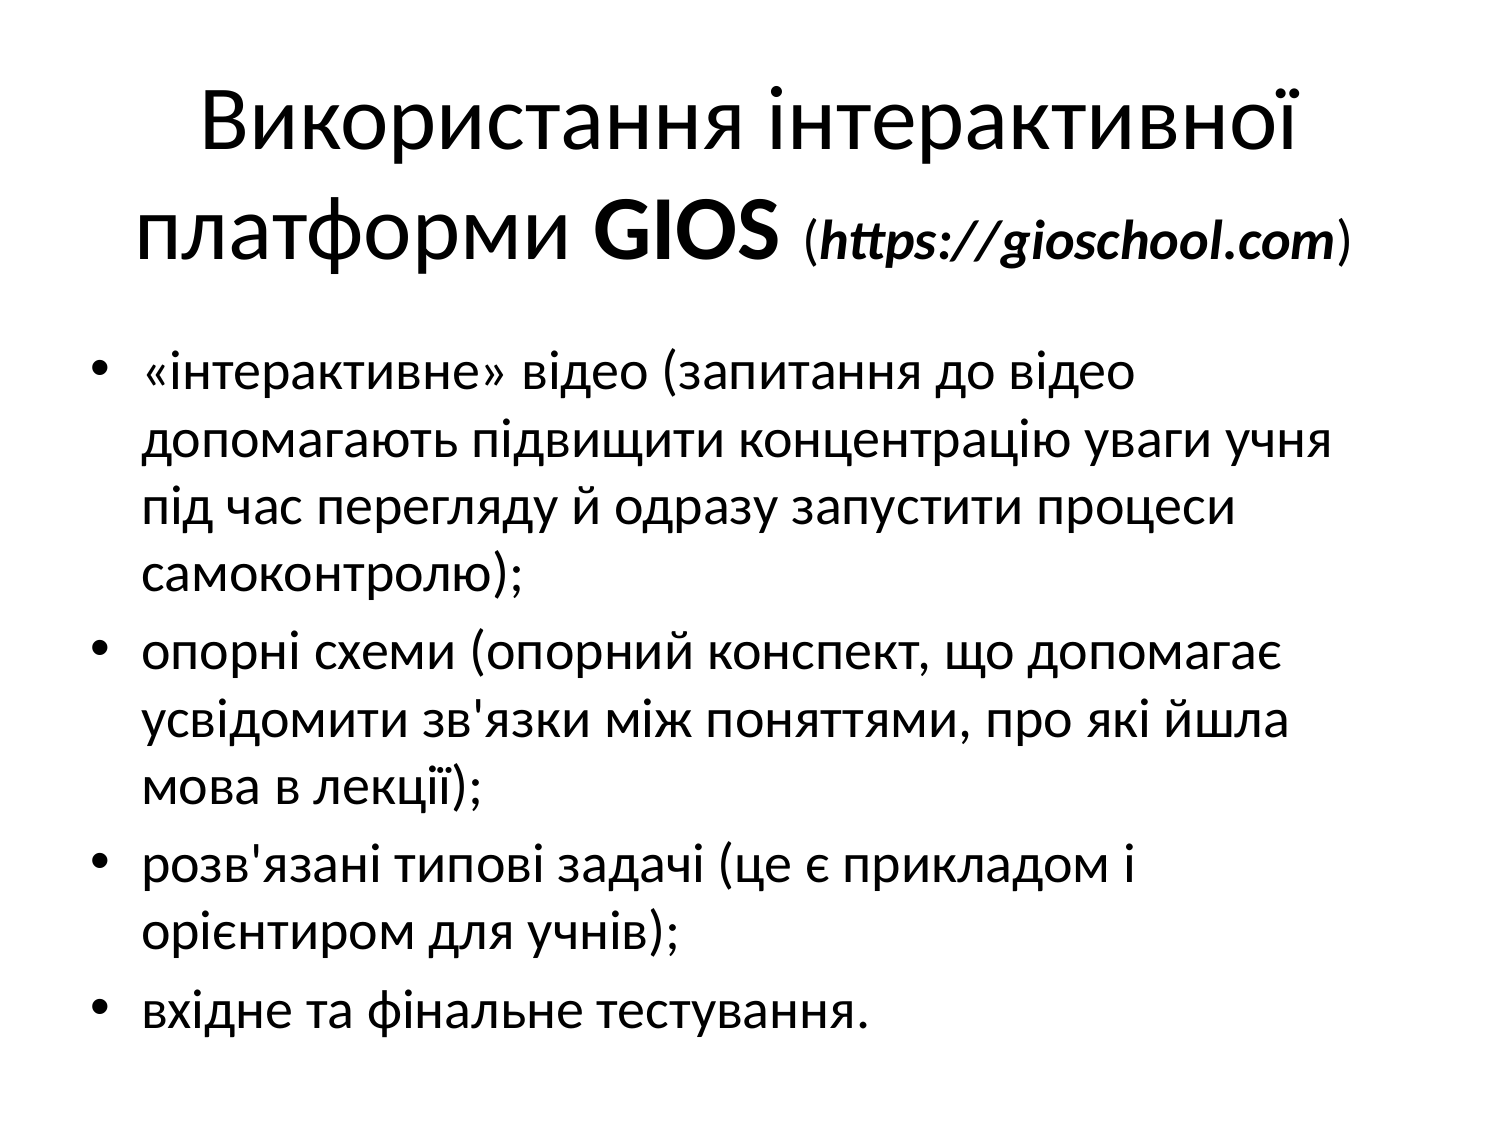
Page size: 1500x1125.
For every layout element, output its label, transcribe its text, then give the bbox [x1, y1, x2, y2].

title Використання інтерактивної платформи GIOS (https://gioschool.com) [75, 45, 1425, 291]
list «інтерактивне» відео (запитання до відео допомагають підвищити концентрацію уваги учня під час перегляду й одразу запустити процеси самоконтролю); опорні схеми (опорний конспект, що допомагає усвідомити зв'язки між поняттями, про які йшла мова в лекції); розв'язані типові задачі (це є прикладом і орієнтиром для учнів); вхідне та фінальне тестування. [75, 326, 1425, 1047]
